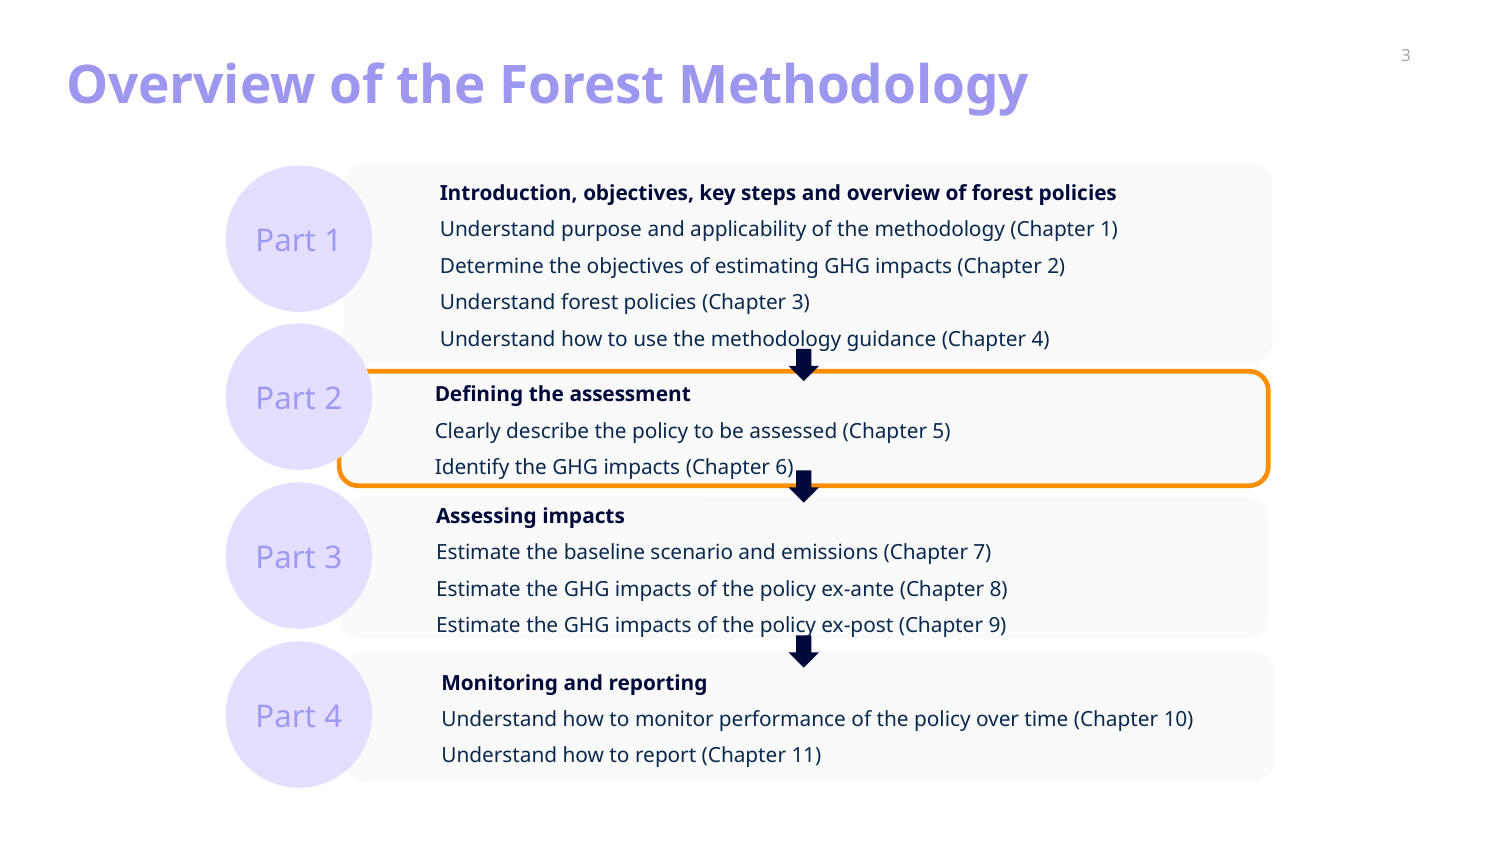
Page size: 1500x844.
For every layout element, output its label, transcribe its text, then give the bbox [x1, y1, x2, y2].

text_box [338, 163, 1275, 783]
text_box Part 2 [225, 323, 333, 470]
text_box Part 4 [225, 641, 333, 788]
text_box Part 3 [225, 482, 333, 629]
text_box Part 1 [225, 165, 333, 312]
title Overview of the Forest Methodology [51, 35, 1449, 130]
